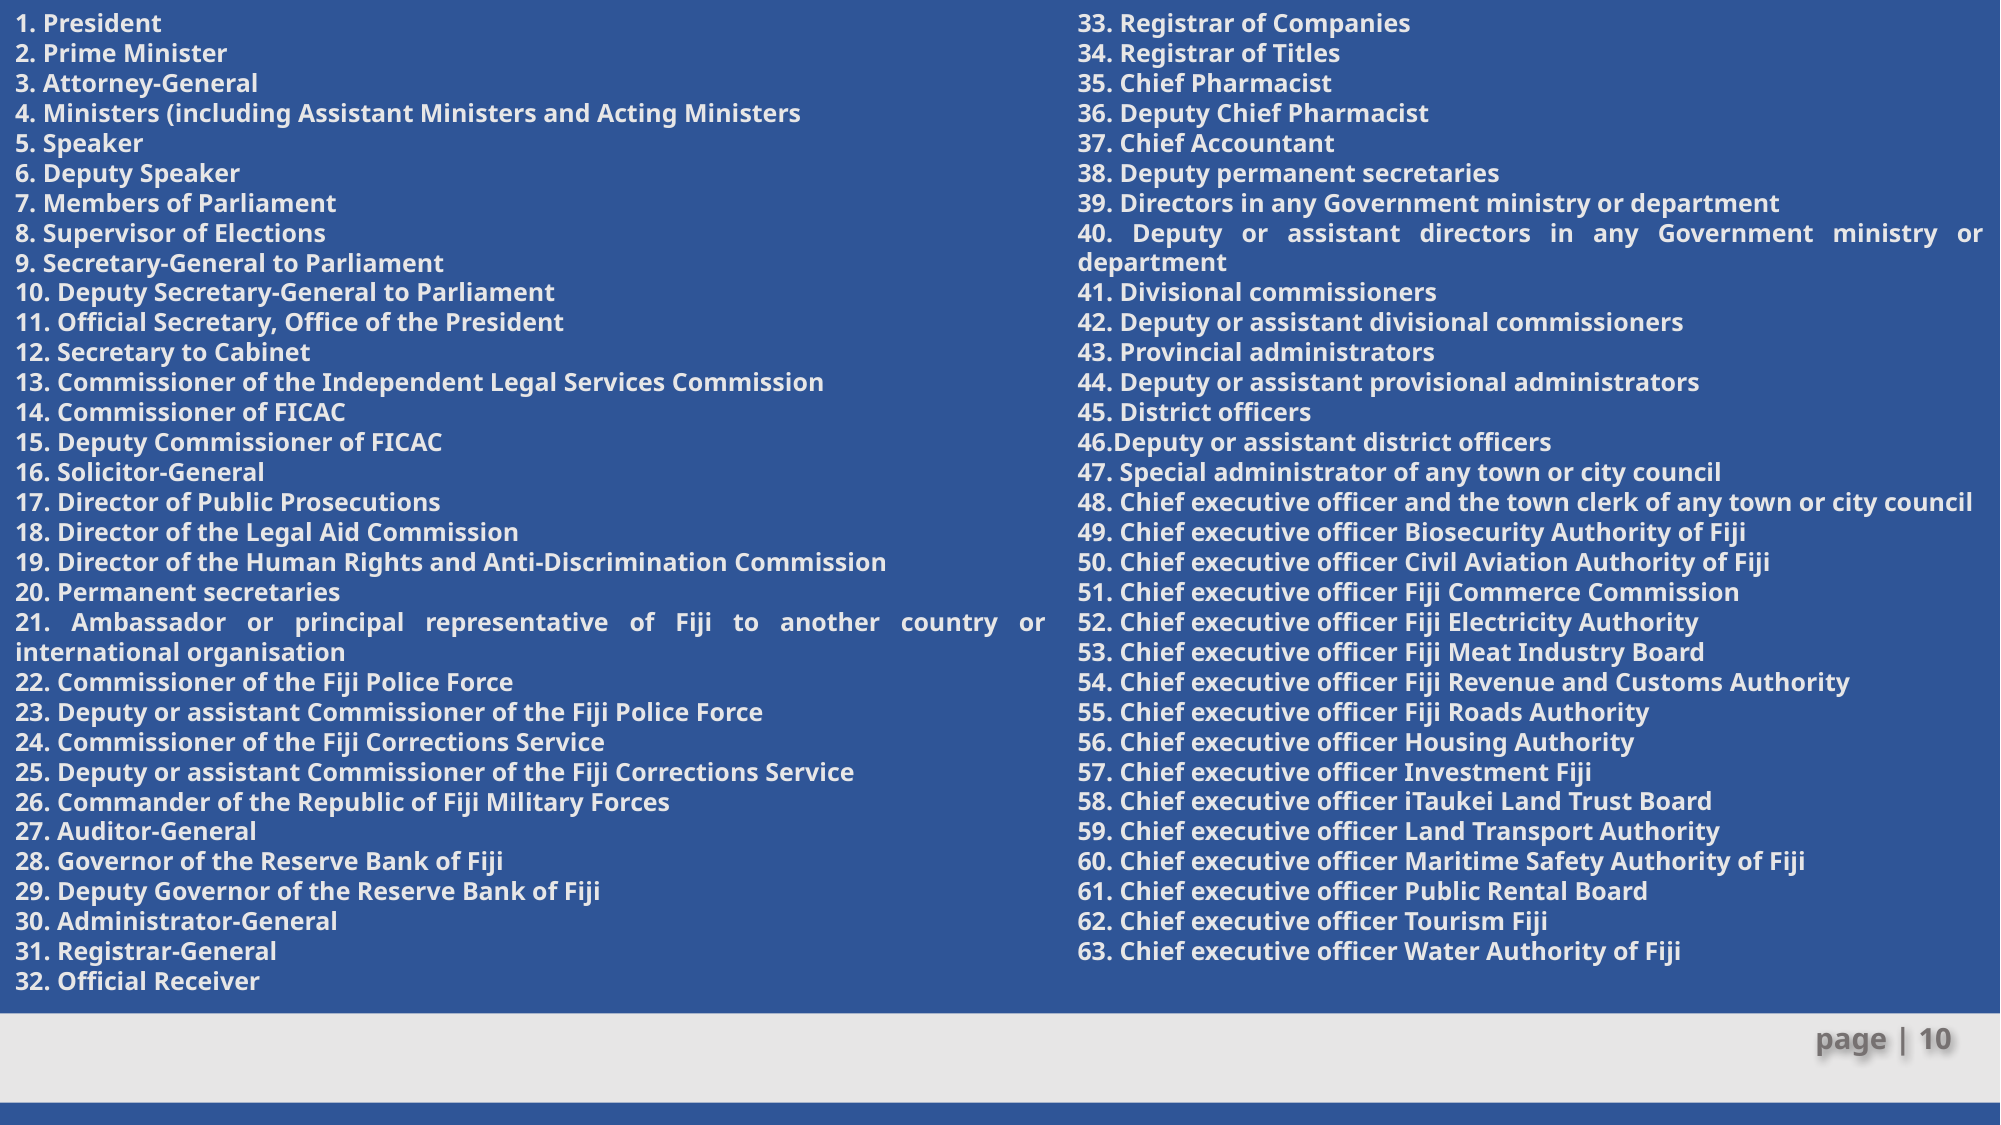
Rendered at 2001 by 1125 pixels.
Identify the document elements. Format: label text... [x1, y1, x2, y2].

text_box 33. Registrar of Companies 34. Registrar of Titles 35. Chief Pharmacist 36. Deputy Chief Pharmacist 37. Chief Accountant 38. Deputy permanent secretaries 39. Directors in any Government ministry or department 40. Deputy or assistant directors in any Government ministry or department 41. Divisional commissioners 42. Deputy or assistant divisional commissioners 43. Provincial administrators 44. Deputy or assistant provisional administrators 45. District officers 46.Deputy or assistant district officers 47. Special administrator of any town or city council 48. Chief executive officer and the town clerk of any town or city council 49. Chief executive officer Biosecurity Authority of Fiji 50. Chief executive officer Civil Aviation Authority of Fiji 51. Chief executive officer Fiji Commerce Commission 52. Chief executive officer Fiji Electricity Authority 53. Chief executive officer Fiji Meat Industry Board 54. Chief executive officer Fiji Revenue and Customs Authority 55. Chief executive officer Fiji Roads Authority 56. Chief executive officer Housing Authority 57. Chief executive officer Investment Fiji 58. Chief executive officer iTaukei Land Trust Board 59. Chief executive officer Land Transport Authority 60. Chief executive officer Maritime Safety Authority of Fiji 61. Chief executive officer Public Rental Board 62. Chief executive officer Tourism Fiji 63. Chief executive officer Water Authority of Fiji [1062, 0, 2000, 994]
list 1. President 2. Prime Minister 3. Attorney-General 4. Ministers (including Assistant Ministers and Acting Ministers 5. Speaker 6. Deputy Speaker 7. Members of Parliament 8. Supervisor of Elections 9. Secretary-General to Parliament 10. Deputy Secretary-General to Parliament 11. Official Secretary, Office of the President 12. Secretary to Cabinet 13. Commissioner of the Independent Legal Services Commission 14. Commissioner of FICAC 15. Deputy Commissioner of FICAC 16. Solicitor-General 17. Director of Public Prosecutions 18. Director of the Legal Aid Commission 19. Director of the Human Rights and Anti-Discrimination Commission 20. Permanent secretaries 21. Ambassador or principal representative of Fiji to another country or international organisation 22. Commissioner of the Fiji Police Force 23. Deputy or assistant Commissioner of the Fiji Police Force 24. Commissioner of the Fiji Corrections Service 25. Deputy or assistant Commissioner of the Fiji Corrections Service 26. Commander of the Republic of Fiji Military Forces 27. Auditor-General 28. Governor of the Reserve Bank of Fiji 29. Deputy Governor of the Reserve Bank of Fiji 30. Administrator-General 31. Registrar-General 32. Official Receiver [0, 0, 1062, 994]
